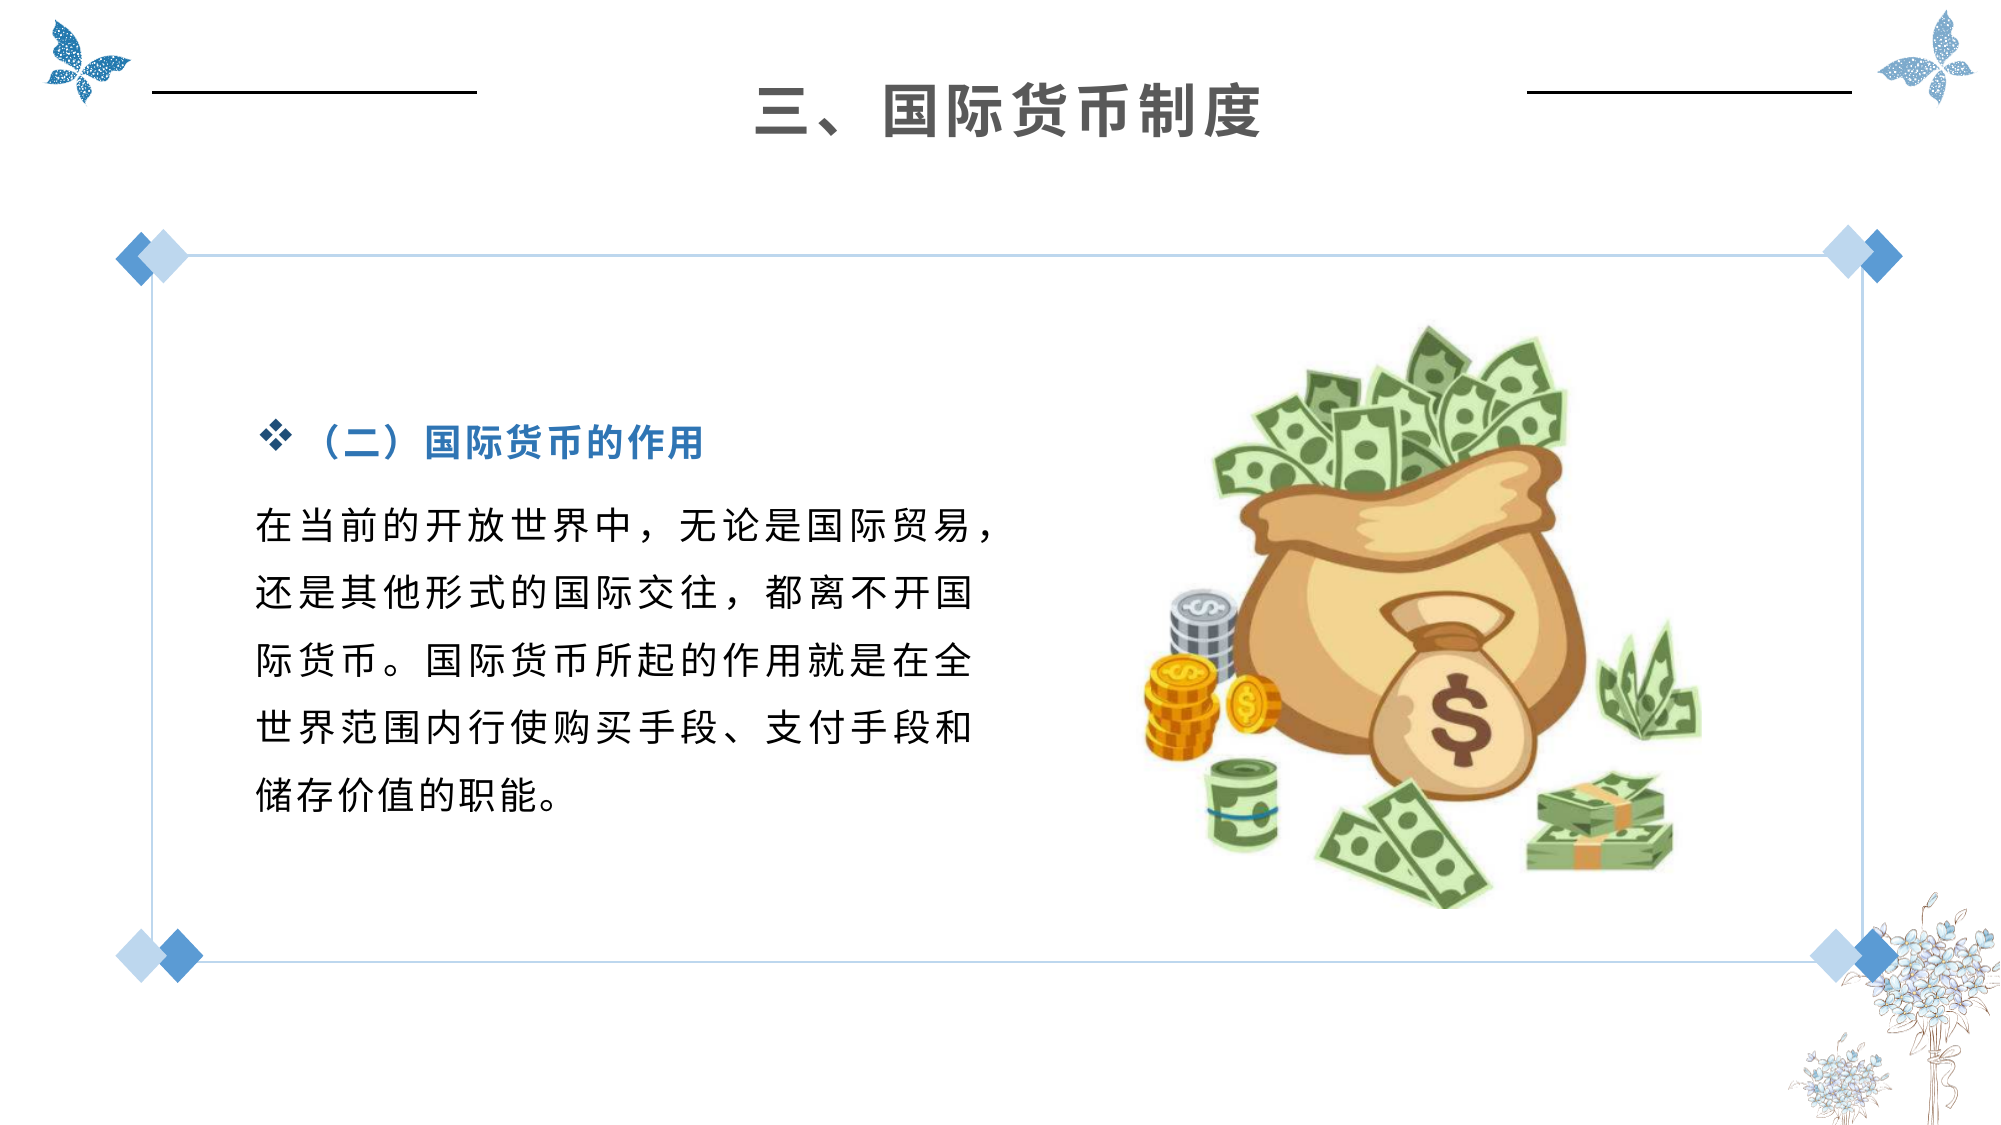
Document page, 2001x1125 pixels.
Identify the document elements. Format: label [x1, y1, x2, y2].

text_box [151, 66, 1852, 153]
picture [1788, 892, 2000, 1125]
picture [1129, 314, 1702, 909]
text_box [115, 224, 1904, 983]
